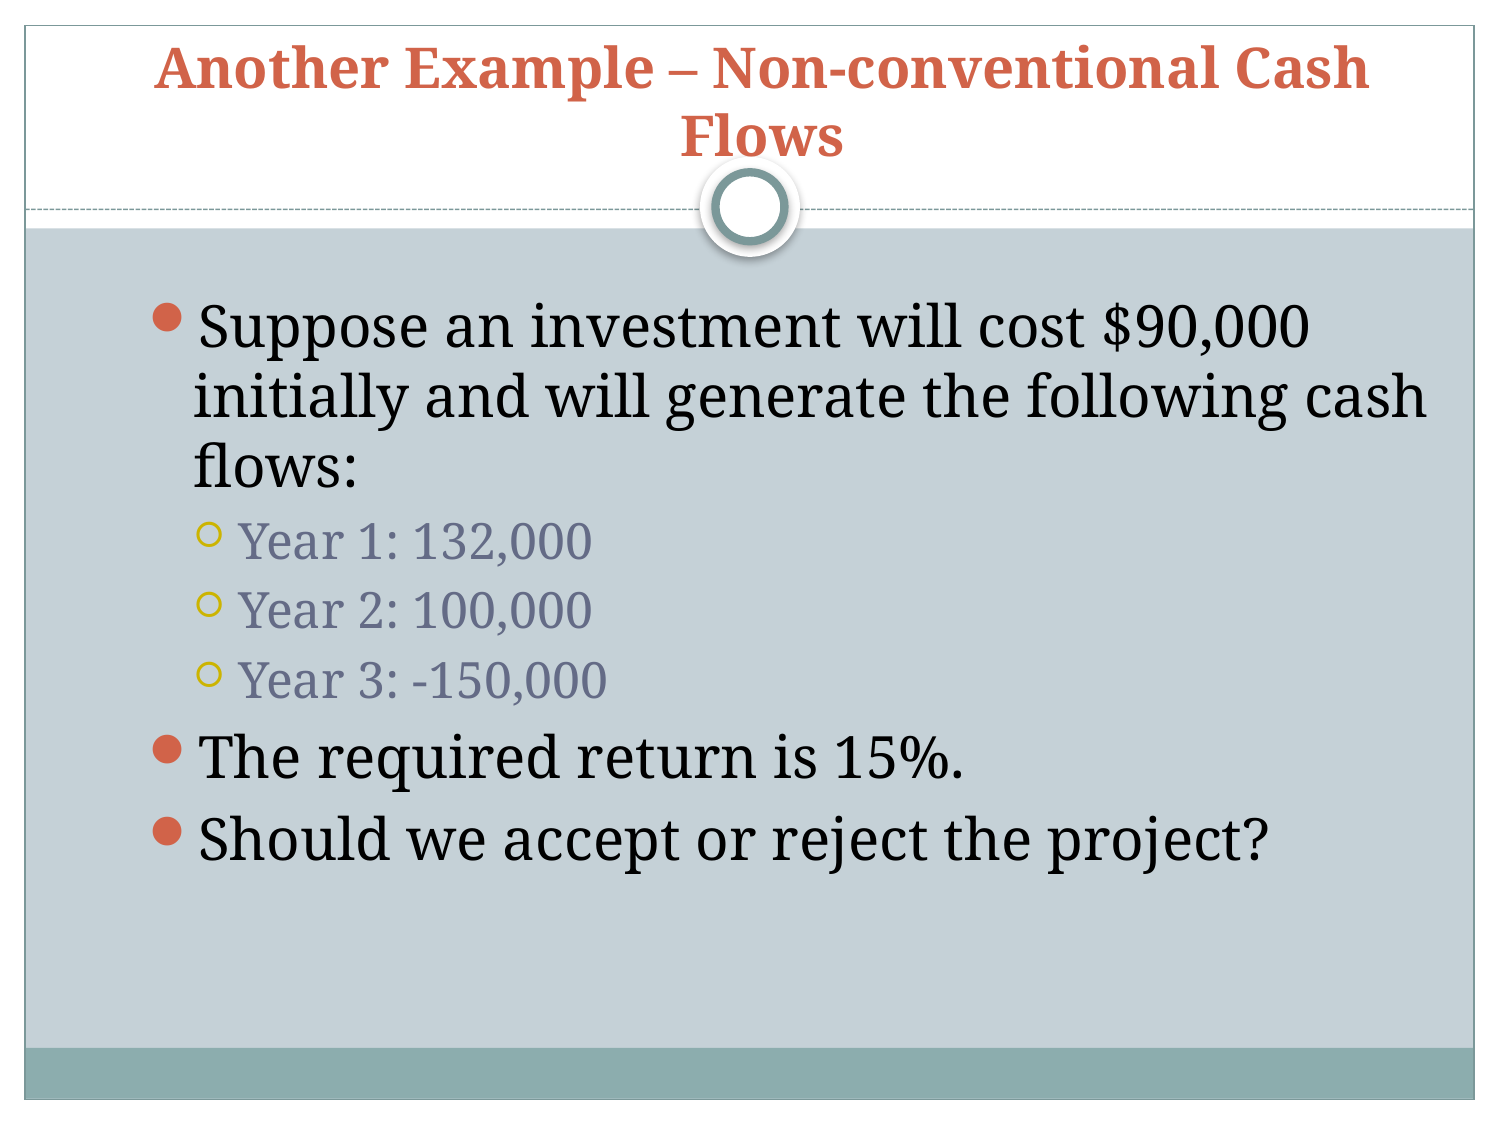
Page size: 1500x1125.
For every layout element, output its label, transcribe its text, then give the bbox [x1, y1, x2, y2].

title Another Example – Non-conventional Cash Flows [62, 24, 1463, 175]
list Suppose an investment will cost $90,000 initially and will generate the following cash flows: Year 1: 132,000 Year 2: 100,000 Year 3: -150,000 The required return is 15%. Should we accept or reject the project? [133, 281, 1450, 1025]
